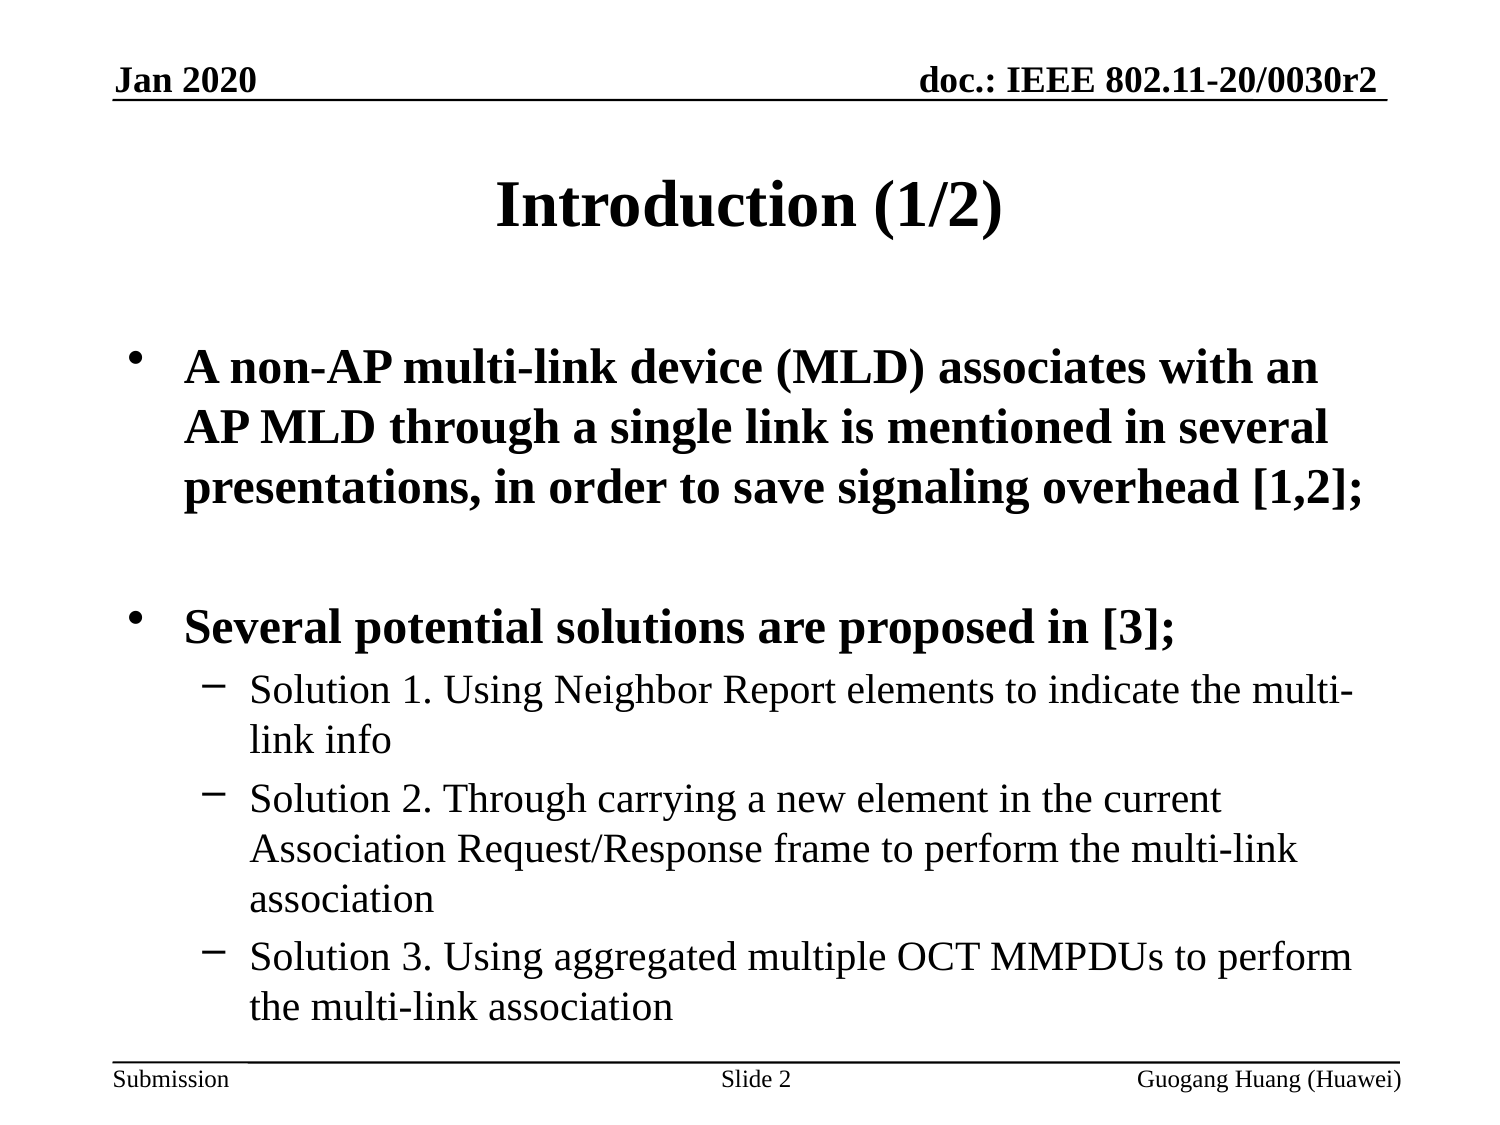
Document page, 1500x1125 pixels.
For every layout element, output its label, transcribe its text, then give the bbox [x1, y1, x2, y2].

text_box Introduction (1/2) [112, 112, 1388, 288]
slide_number Slide 2 [712, 1061, 800, 1093]
list A non-AP multi-link device (MLD) associates with an AP MLD through a single link is mentioned in several presentations, in order to save signaling overhead [1,2]; Several potential solutions are proposed in [3]; Solution 1. Using Neighbor Report elements to indicate the multi-link info Solution 2. Through carrying a new element in the current Association Request/Response frame to perform the multi-link association Solution 3. Using aggregated multiple OCT MMPDUs to perform the multi-link association [112, 326, 1388, 1002]
footer Guogang Huang (Huawei) [1133, 1061, 1402, 1093]
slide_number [114, 54, 259, 101]
